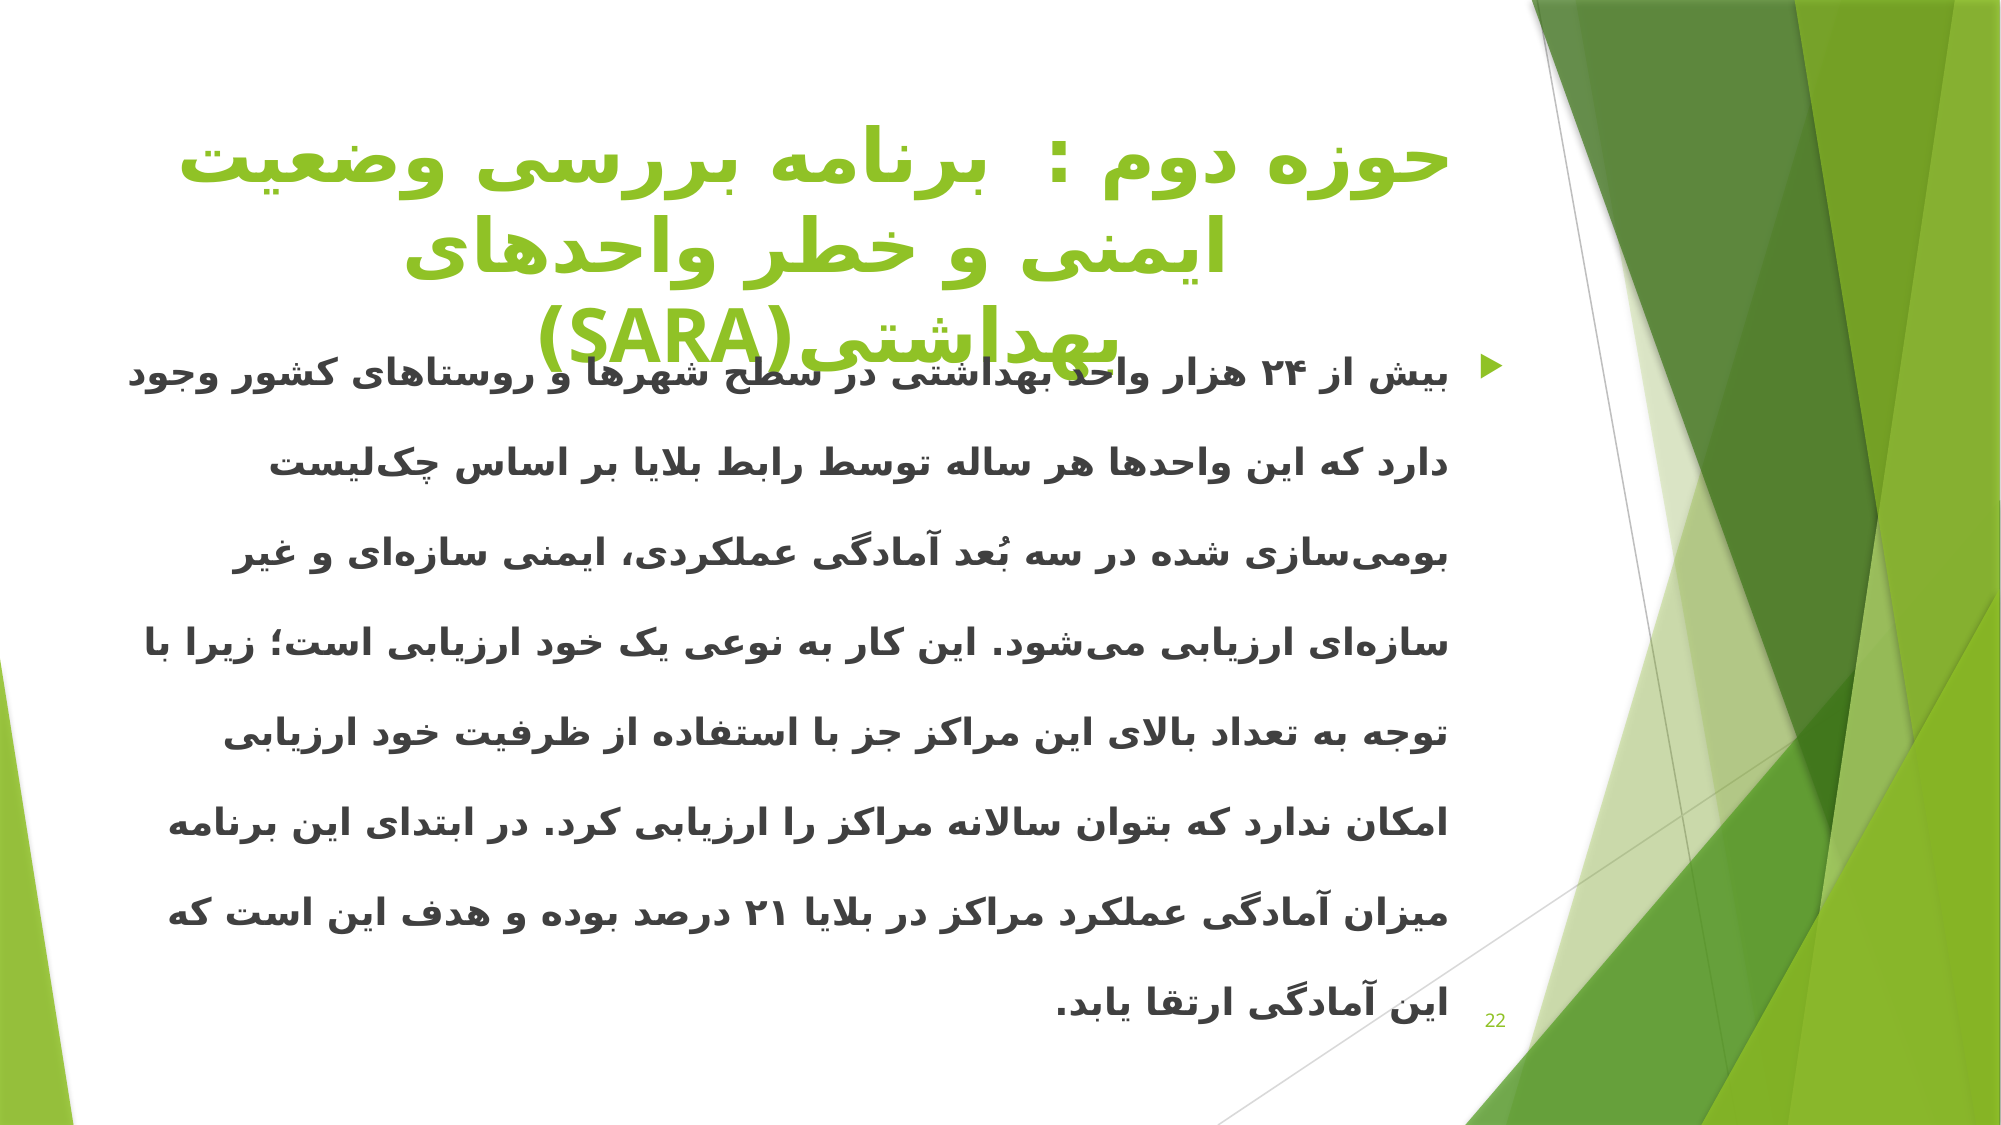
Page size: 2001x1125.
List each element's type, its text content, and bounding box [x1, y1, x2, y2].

title حوزه دوم : برنامه بررسی وضعیت ایمنی و خطر واحدهای بهداشتی(SARA) [111, 99, 1522, 295]
slide_number 22 [1409, 991, 1522, 1051]
list بیش از ۲۴ هزار واحد بهداشتی در سطح شهرها و روستاهای کشور وجود دارد که این واحدها هر ساله توسط رابط بلایا بر اساس چک‌لیست بومی‌سازی شده در سه بُعد آمادگی عملکردی، ایمنی سازه‌ای و غیر سازه‌ای ارزیابی می‌شود. این کار به نوعی یک خود ارزیابی است؛ زیرا با توجه به تعداد بالای این مراکز جز با استفاده از ظرفیت خود ارزیابی امکان ندارد که بتوان سالانه مراکز را ارزیابی کرد. در ابتدای این برنامه‌ میزان آمادگی عملکرد مراکز در بلایا ۲۱ درصد بوده و هدف این است که این آمادگی ارتقا یابد. [111, 295, 1522, 991]
